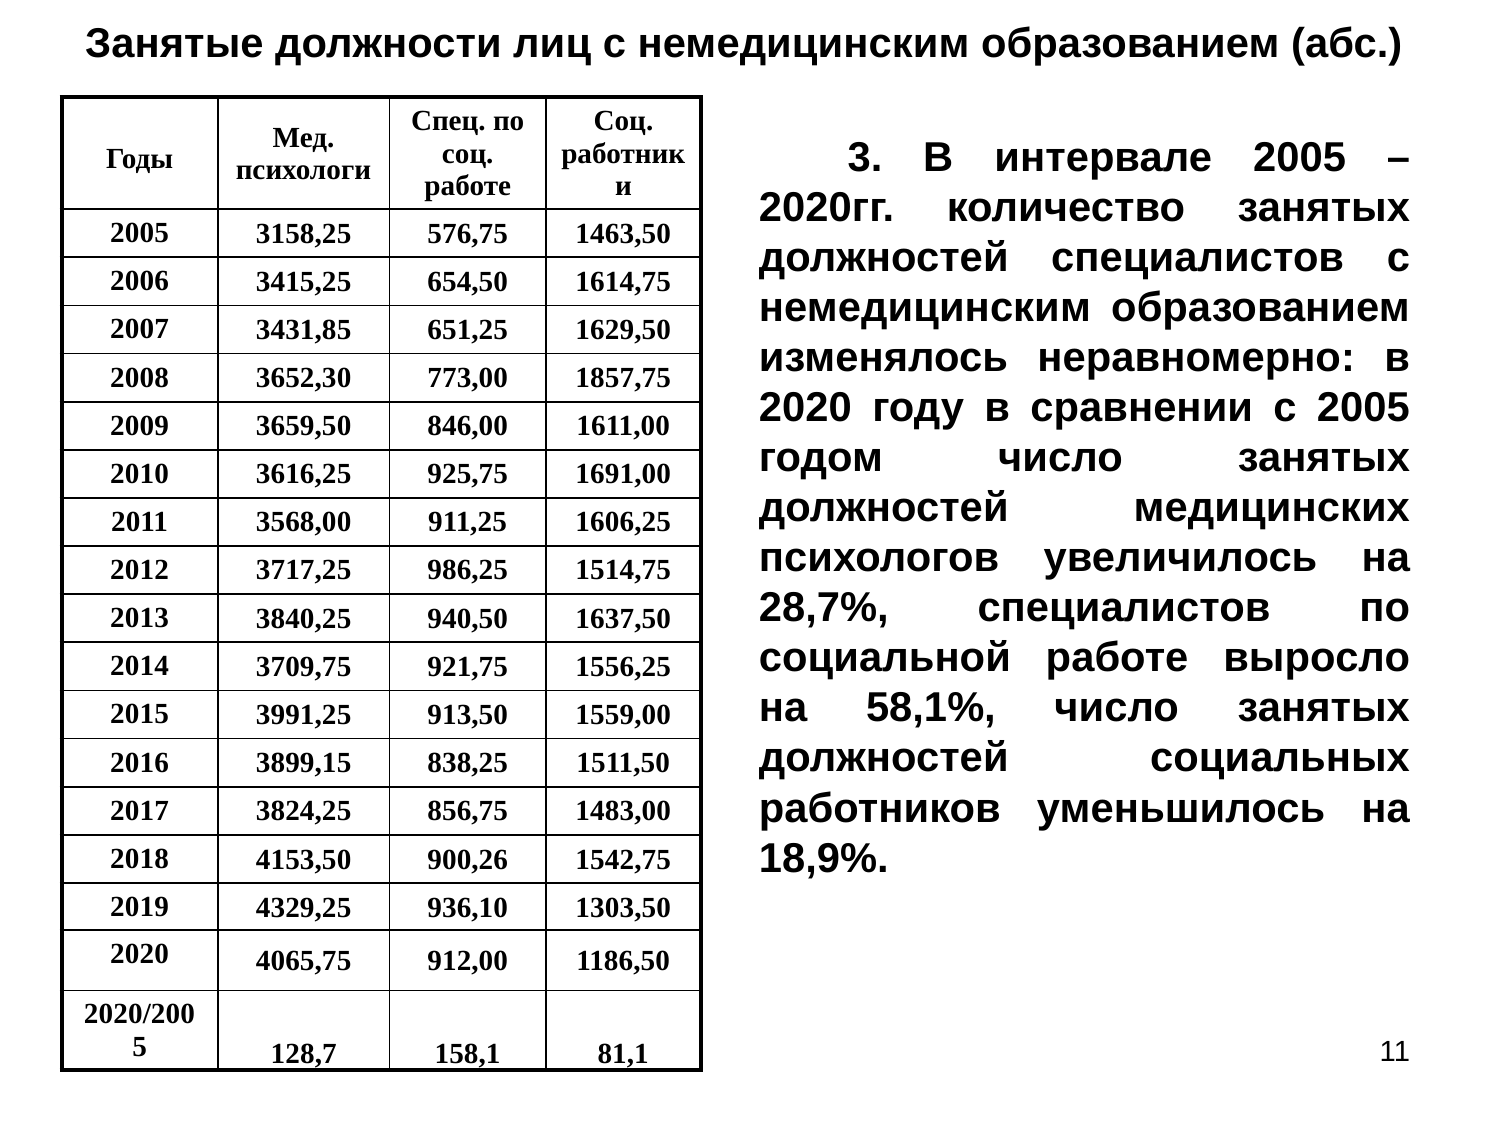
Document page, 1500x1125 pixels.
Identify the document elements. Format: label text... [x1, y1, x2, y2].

table_cell 912,00 [390, 931, 545, 990]
table_cell 2018 [64, 836, 217, 882]
table_cell 1611,00 [547, 403, 699, 449]
table_header Соц. работники [547, 99, 699, 208]
table_cell 2007 [64, 306, 217, 353]
table_cell 3659,50 [219, 403, 389, 449]
table_cell 925,75 [390, 451, 545, 497]
table_cell 2011 [64, 499, 217, 545]
table_cell 1511,50 [547, 739, 699, 786]
table_cell 1629,50 [547, 306, 699, 353]
table_cell 2014 [64, 643, 217, 690]
text_box Занятые должности лиц с немедицинским образованием (абс.) [63, 8, 1425, 68]
table_cell 2012 [64, 547, 217, 593]
table_cell 846,00 [390, 403, 545, 449]
table_cell 1463,50 [547, 210, 699, 256]
table_cell 3824,25 [219, 788, 389, 834]
table_cell 651,25 [390, 306, 545, 353]
table_cell 3717,25 [219, 547, 389, 593]
table_cell 1483,00 [547, 788, 699, 834]
table_cell 81,1 [547, 991, 699, 1068]
table_cell 3431,85 [219, 306, 389, 353]
table_cell 856,75 [390, 788, 545, 834]
table_cell 1606,25 [547, 499, 699, 545]
table_cell 3616,25 [219, 451, 389, 497]
table_header Спец. по соц. работе [390, 99, 545, 208]
table_header Мед. психологи [219, 99, 389, 208]
table_cell 3568,00 [219, 499, 389, 545]
table_cell 2006 [64, 258, 217, 305]
table_cell 3415,25 [219, 258, 389, 305]
table_cell 1542,75 [547, 836, 699, 882]
table_cell 2019 [64, 884, 217, 929]
table_cell 2009 [64, 403, 217, 449]
text_box 3. В интервале 2005 – 2020гг. количество занятых должностей специалистов с немедицинским образованием изменялось неравномерно: в 2020 году в сравнении с 2005 годом число занятых должностей медицинских психологов увеличилось на 28,7%, специалистов по социальной работе выросло на 58,1%, число занятых должностей социальных работников уменьшилось на 18,9%. [744, 122, 1425, 1021]
table_cell 654,50 [390, 258, 545, 305]
table_cell 2005 [64, 210, 217, 256]
table_cell 128,7 [219, 991, 389, 1068]
table_cell 1559,00 [547, 691, 699, 738]
table_cell 3991,25 [219, 691, 389, 738]
table_cell 3158,25 [219, 210, 389, 256]
table_cell 2008 [64, 354, 217, 401]
table_cell 1556,25 [547, 643, 699, 690]
table_cell 1691,00 [547, 451, 699, 497]
table_cell 1186,50 [547, 931, 699, 990]
table_cell 1637,50 [547, 595, 699, 641]
slide_number 11 [1074, 1024, 1425, 1103]
table_cell 1303,50 [547, 884, 699, 929]
table_cell 2017 [64, 788, 217, 834]
table_cell 2016 [64, 739, 217, 786]
table_cell 4329,25 [219, 884, 389, 929]
table_cell 2020 [64, 931, 217, 990]
table_cell 911,25 [390, 499, 545, 545]
table_cell 986,25 [390, 547, 545, 593]
table_cell 2020/2005 [64, 991, 217, 1068]
table_cell 2010 [64, 451, 217, 497]
table_cell 3709,75 [219, 643, 389, 690]
table_cell 900,26 [390, 836, 545, 882]
table_cell 576,75 [390, 210, 545, 256]
table_cell 3899,15 [219, 739, 389, 786]
table_cell 1514,75 [547, 547, 699, 593]
table_cell 4065,75 [219, 931, 389, 990]
table_cell 4153,50 [219, 836, 389, 882]
table_cell 913,50 [390, 691, 545, 738]
table_cell 3840,25 [219, 595, 389, 641]
table_cell 158,1 [390, 991, 545, 1068]
table_cell 2015 [64, 691, 217, 738]
table_cell 773,00 [390, 354, 545, 401]
table_cell 3652,30 [219, 354, 389, 401]
table_cell 940,50 [390, 595, 545, 641]
table_cell 1614,75 [547, 258, 699, 305]
table_cell 936,10 [390, 884, 545, 929]
table_cell 921,75 [390, 643, 545, 690]
table_header Годы [64, 99, 217, 208]
table_cell 838,25 [390, 739, 545, 786]
table_cell 2013 [64, 595, 217, 641]
table_cell 1857,75 [547, 354, 699, 401]
